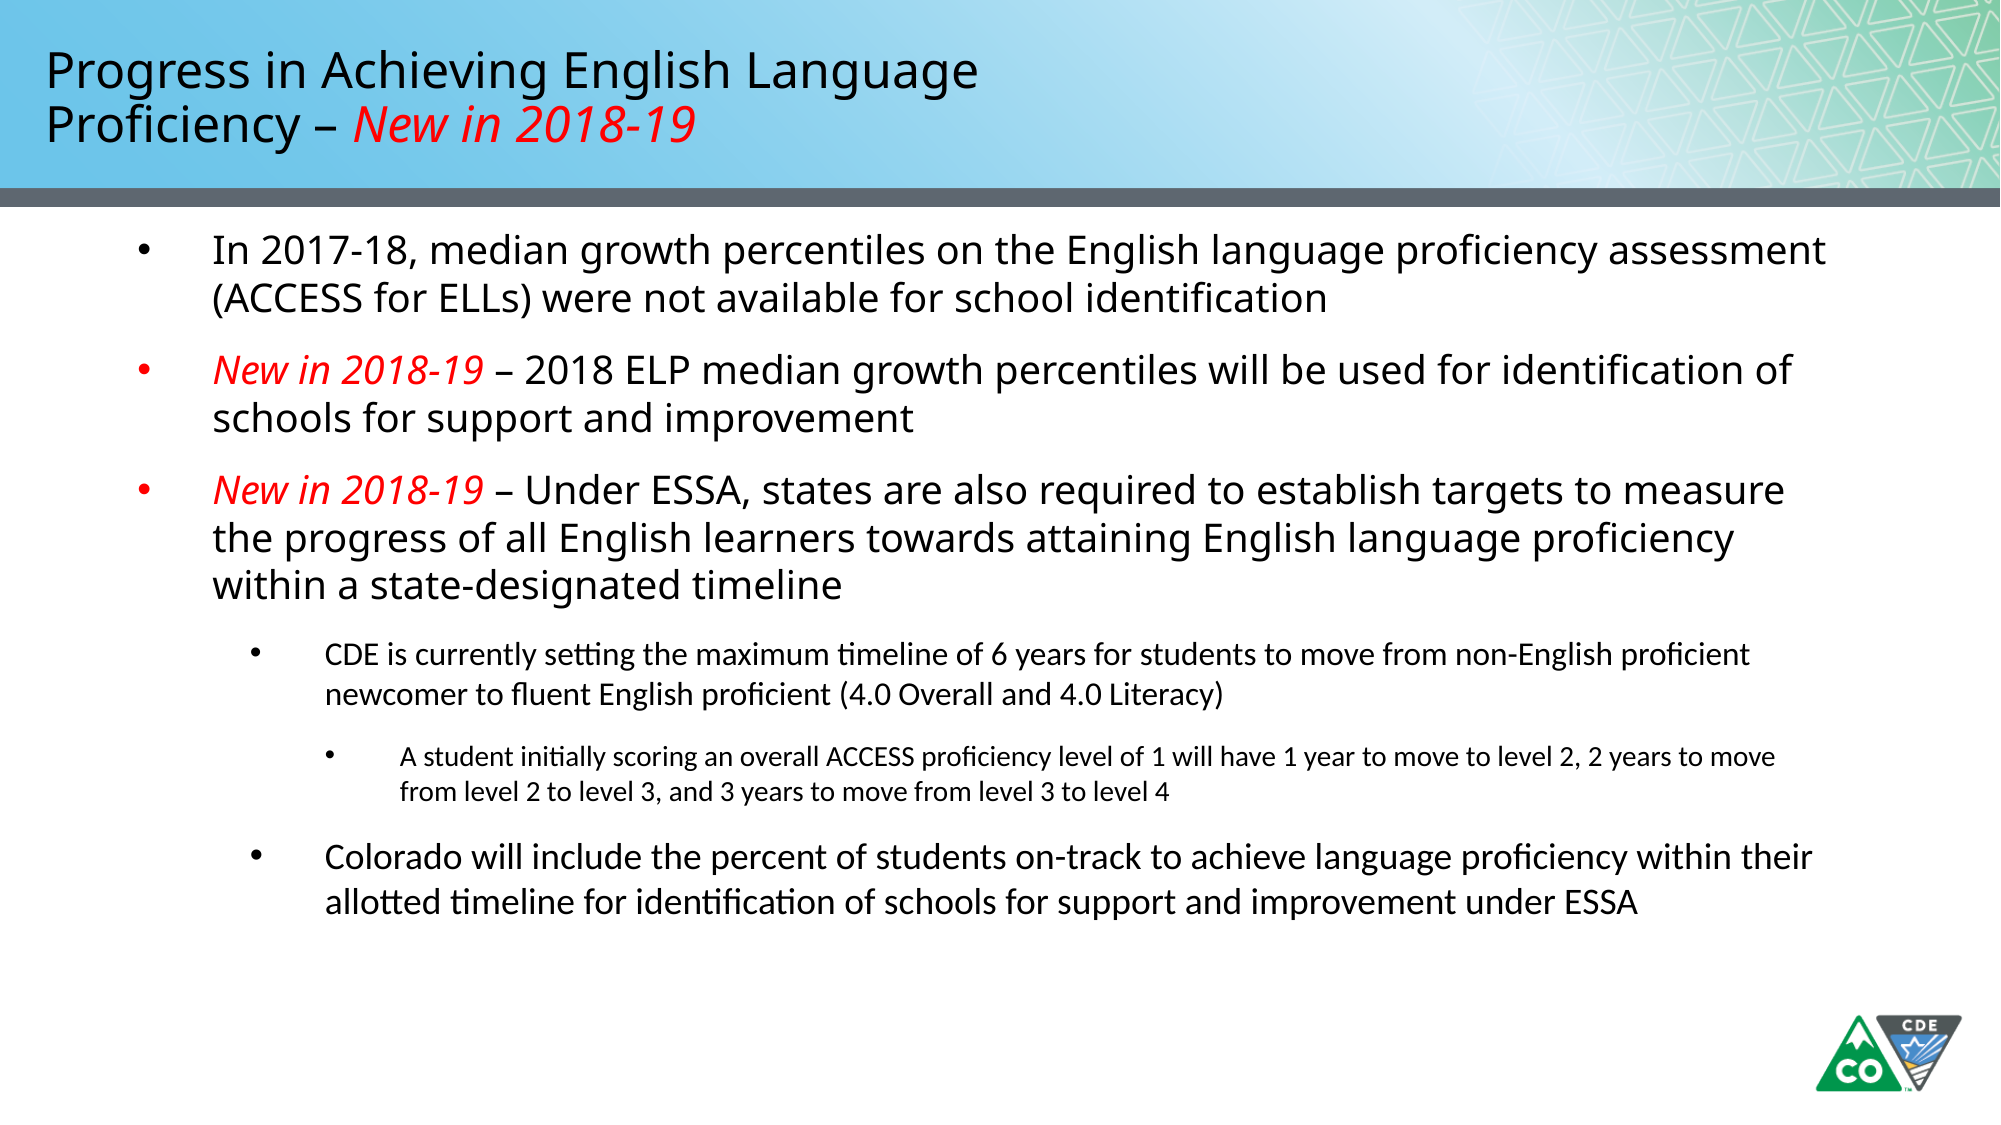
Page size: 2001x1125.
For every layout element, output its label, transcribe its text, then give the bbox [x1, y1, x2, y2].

picture [1803, 1006, 1972, 1099]
title Progress in Achieving English Language Proficiency – New in 2018-19 [45, 45, 1111, 162]
list In 2017-18, median growth percentiles on the English language proficiency assessment (ACCESS for ELLs) were not available for school identification New in 2018-19 – 2018 ELP median growth percentiles will be used for identification of schools for support and improvement New in 2018-19 – Under ESSA, states are also required to establish targets to measure the progress of all English learners towards attaining English language proficiency within a state-designated timeline CDE is currently setting the maximum timeline of 6 years for students to move from non-English proficient newcomer to fluent English proficient (4.0 Overall and 4.0 Literacy) A student initially scoring an overall ACCESS proficiency level of 1 will have 1 year to move to level 2, 2 years to move from level 2 to level 3, and 3 years to move from level 3 to level 4 Colorado will include the percent of students on-track to achieve language proficiency within their allotted timeline for identification of schools for support and improvement under ESSA [137, 225, 1836, 1003]
picture [0, 0, 2000, 207]
